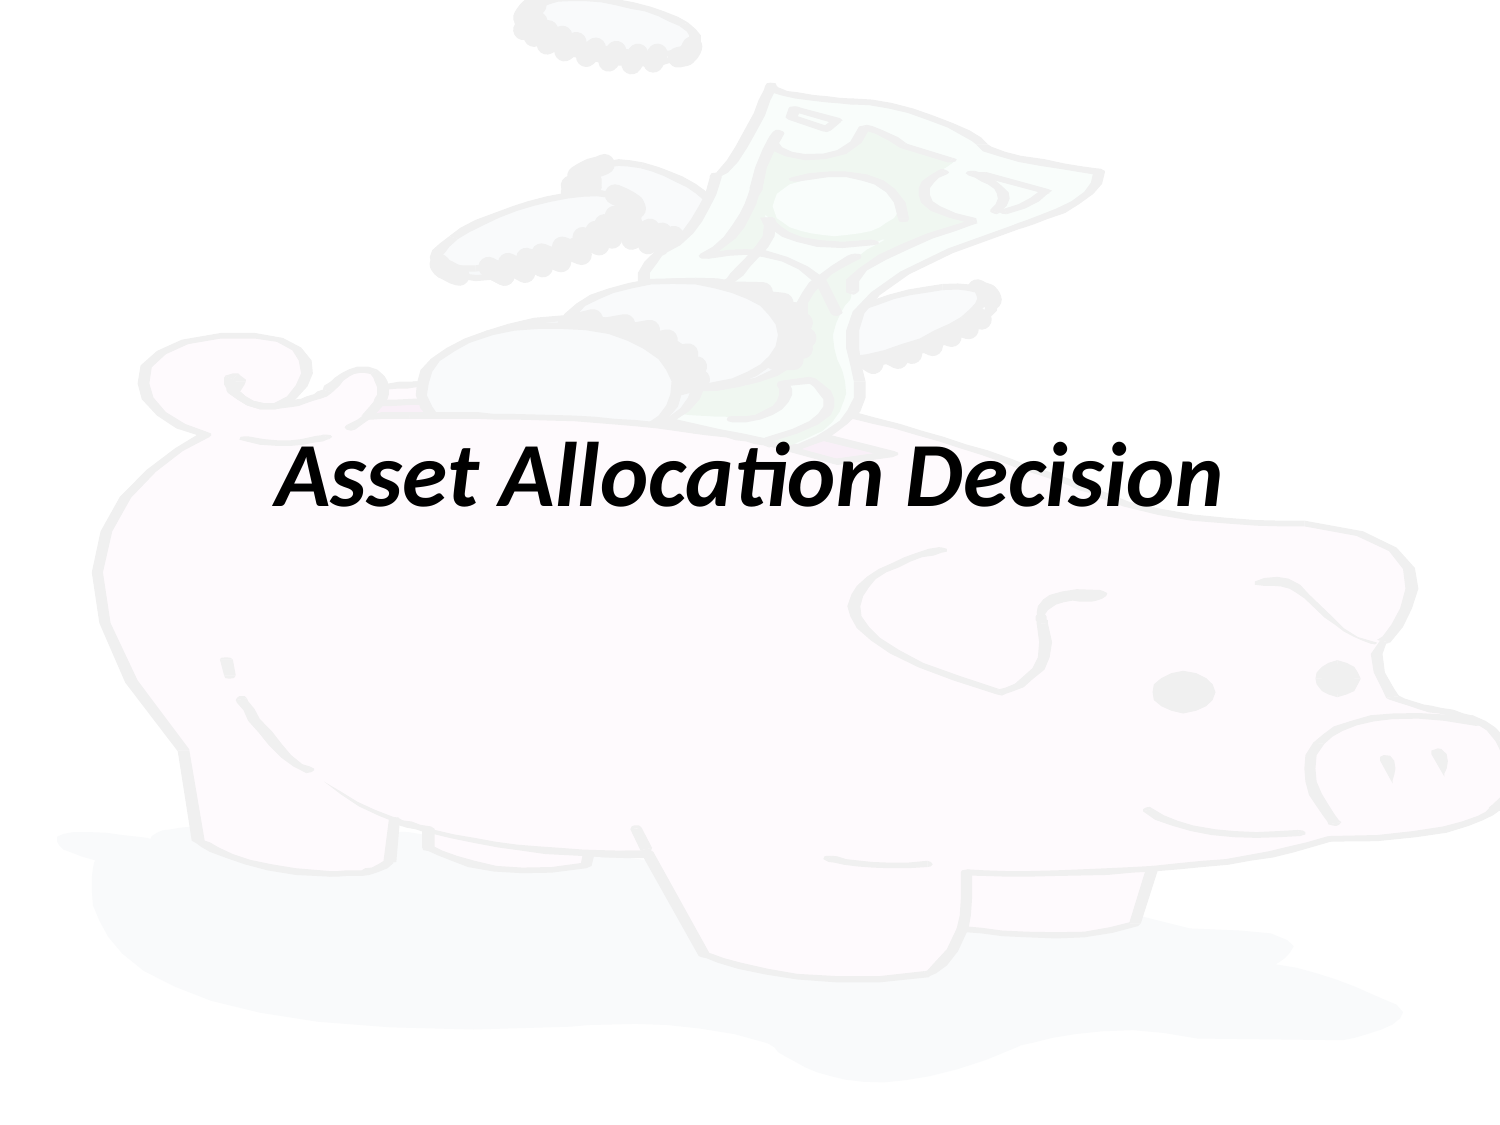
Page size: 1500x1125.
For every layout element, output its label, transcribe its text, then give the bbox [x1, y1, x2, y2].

title Asset Allocation Decision [112, 349, 1388, 591]
